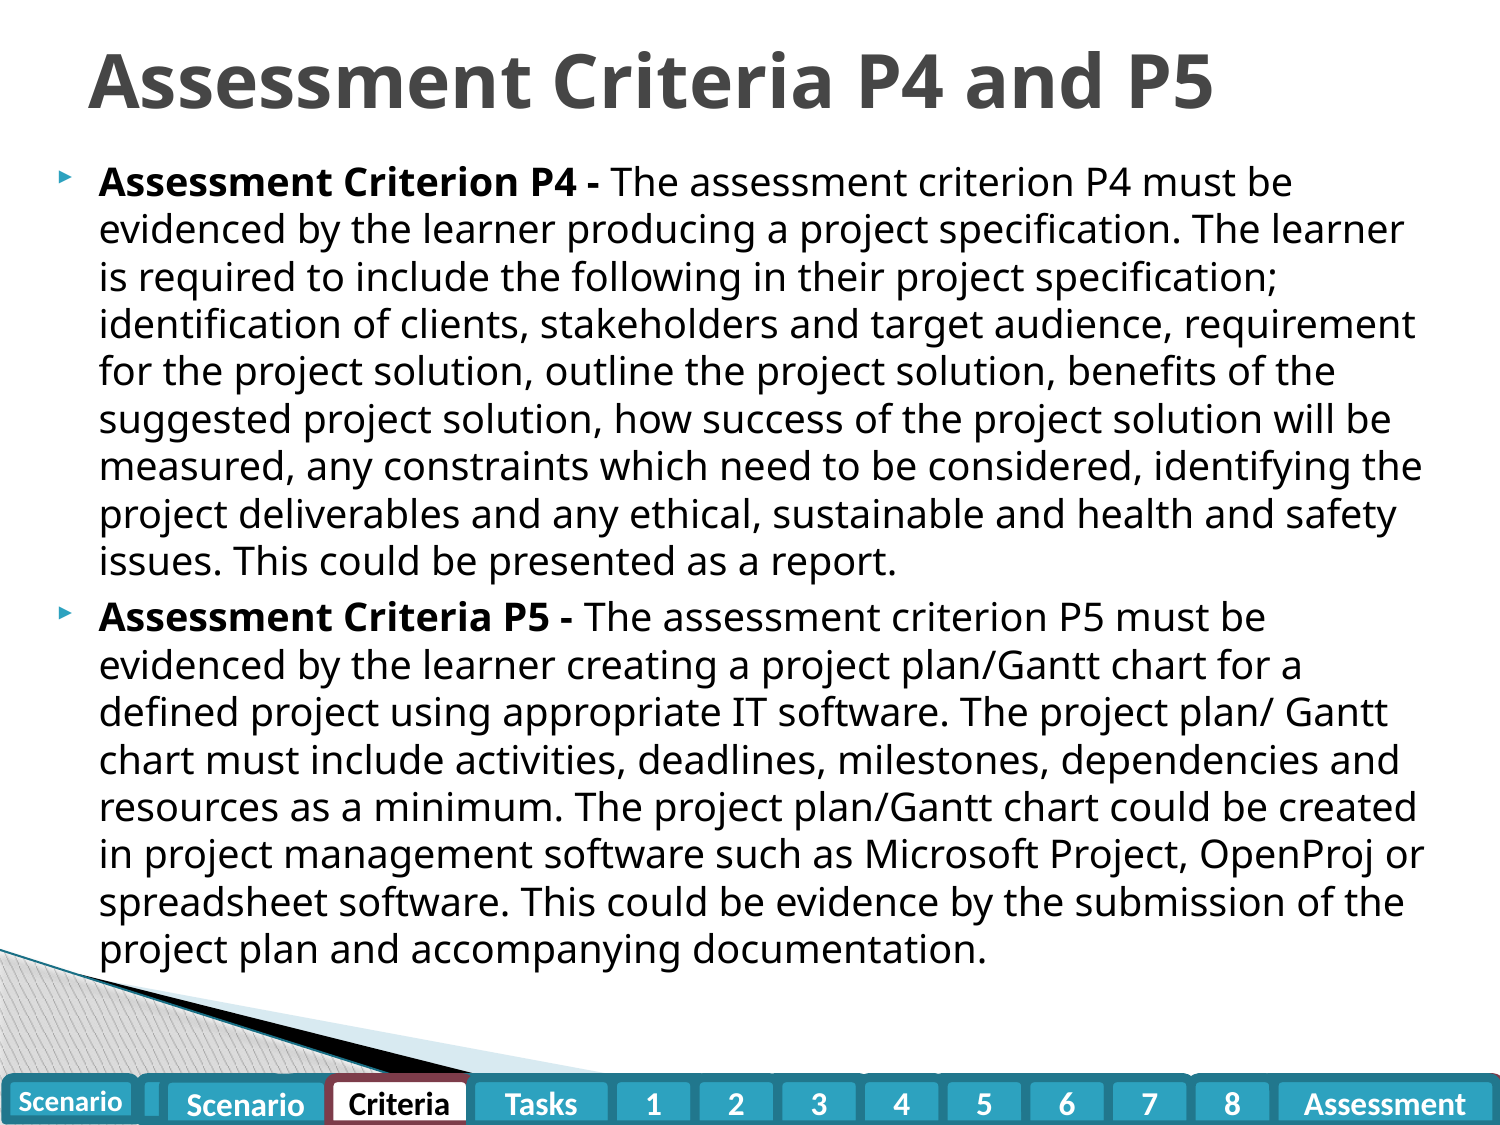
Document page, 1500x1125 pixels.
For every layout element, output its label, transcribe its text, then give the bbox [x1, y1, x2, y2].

text_box 3 [773, 1073, 860, 1125]
text_box 8 [1186, 1073, 1279, 1125]
text_box 7 [1103, 1073, 1191, 1125]
text_box 1 [607, 1073, 695, 1125]
text_box Tasks [466, 1073, 612, 1125]
text_box 2 [690, 1073, 778, 1125]
text_box 5 [938, 1073, 1026, 1125]
text_box 6 [1021, 1073, 1108, 1125]
text_box Scenario [158, 1073, 328, 1125]
text_box Criteria [324, 1073, 470, 1125]
text_box Assessment [1274, 1073, 1500, 1125]
list Assessment Criterion P4 - The assessment criterion P4 must be evidenced by the learner producing a project specification. The learner is required to include the following in their project specification; identification of clients, stakeholders and target audience, requirement for the project solution, outline the project solution, benefits of the suggested project solution, how success of the project solution will be measured, any constraints which need to be considered, identifying the project deliverables and any ethical, sustainable and health and safety issues. This could be presented as a report. Assessment Criteria P5 - The assessment criterion P5 must be evidenced by the learner creating a project plan/Gantt chart for a defined project using appropriate IT software. The project plan/ Gantt chart must include activities, deadlines, milestones, dependencies and resources as a minimum. The project plan/Gantt chart could be created in project management software such as Microsoft Project, OpenProj or spreadsheet software. This could be evidence by the submission of the project plan and accompanying documentation. [41, 149, 1459, 1059]
text_box 4 [855, 1073, 943, 1125]
title Assessment Criteria P4 and P5 [73, 19, 1424, 138]
